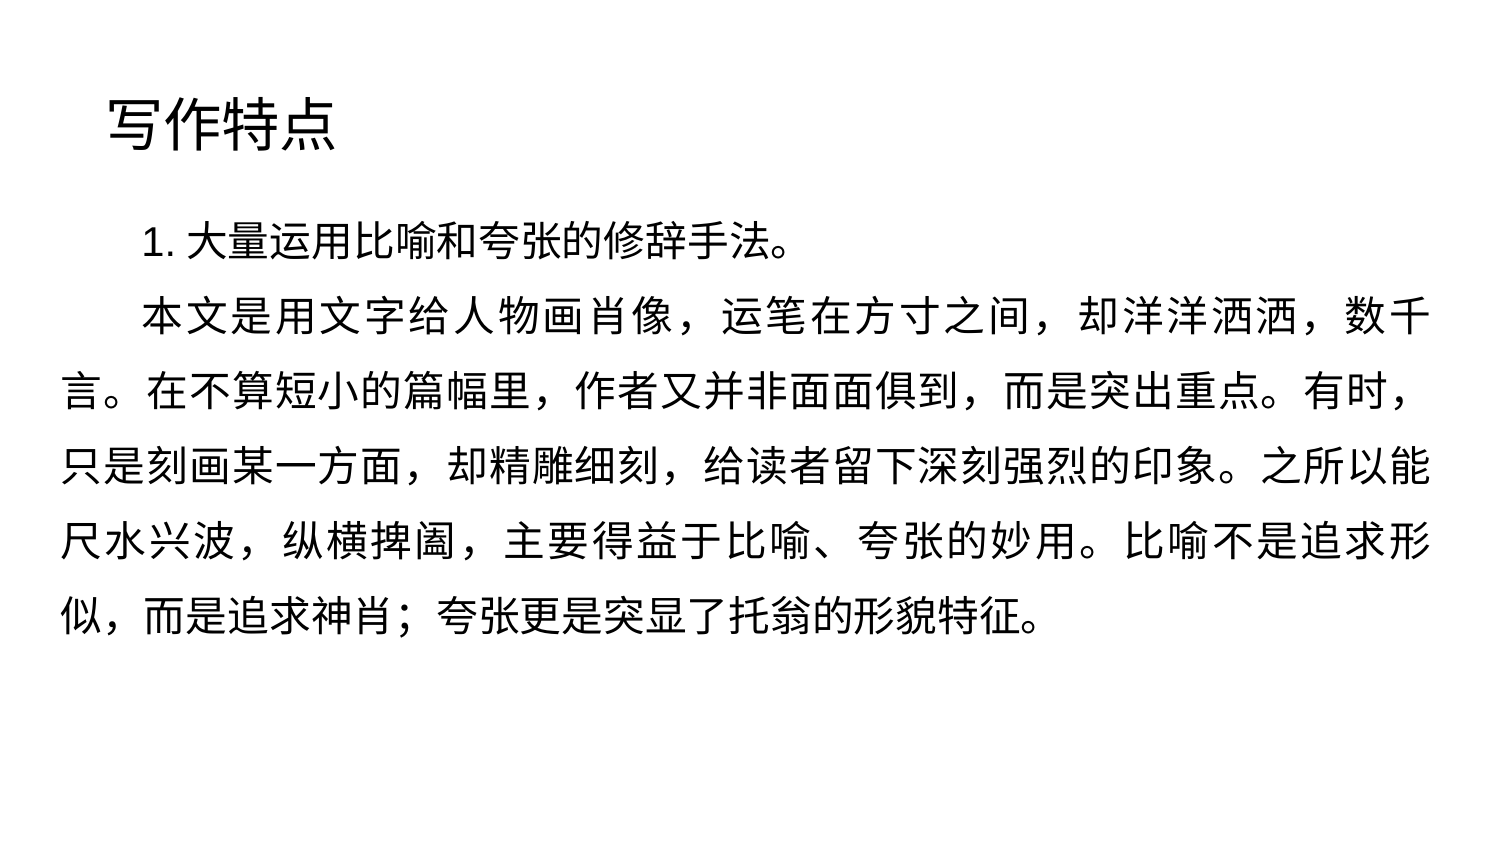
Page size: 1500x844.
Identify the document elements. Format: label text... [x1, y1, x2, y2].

text_box 1.大量运用比喻和夸张的修辞手法。 本文是用文字给人物画肖像，运笔在方寸之间，却洋洋洒洒，数千言。在不算短小的篇幅里，作者又并非面面俱到，而是突出重点。有时，只是刻画某一方面，却精雕细刻，给读者留下深刻强烈的印象。之所以能尺水兴波，纵横捭阖，主要得益于比喻、夸张的妙用。比喻不是追求形似，而是追求神肖；夸张更是突显了托翁的形貌特征。 [45, 182, 1446, 648]
text_box 写作特点 [90, 59, 353, 166]
